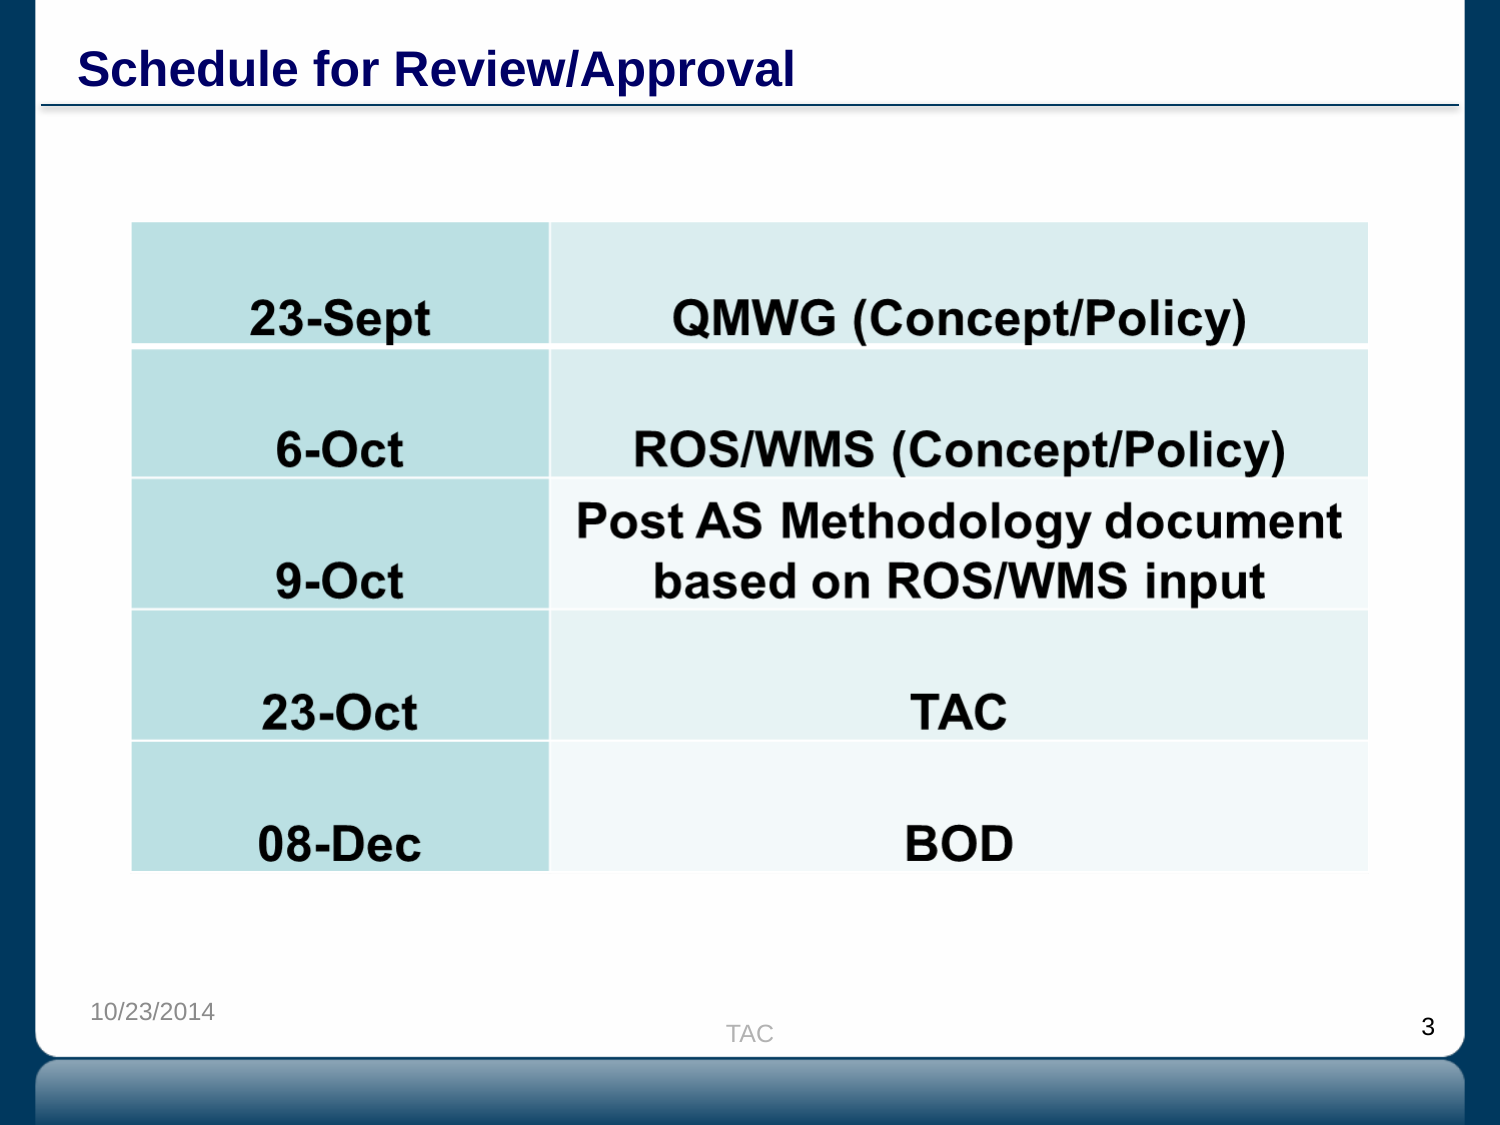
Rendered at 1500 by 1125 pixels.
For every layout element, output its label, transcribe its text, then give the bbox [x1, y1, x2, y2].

title Schedule for Review/Approval [62, 29, 1450, 106]
picture [35, 0, 1465, 1125]
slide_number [75, 980, 425, 1041]
footer TAC [512, 1016, 988, 1049]
